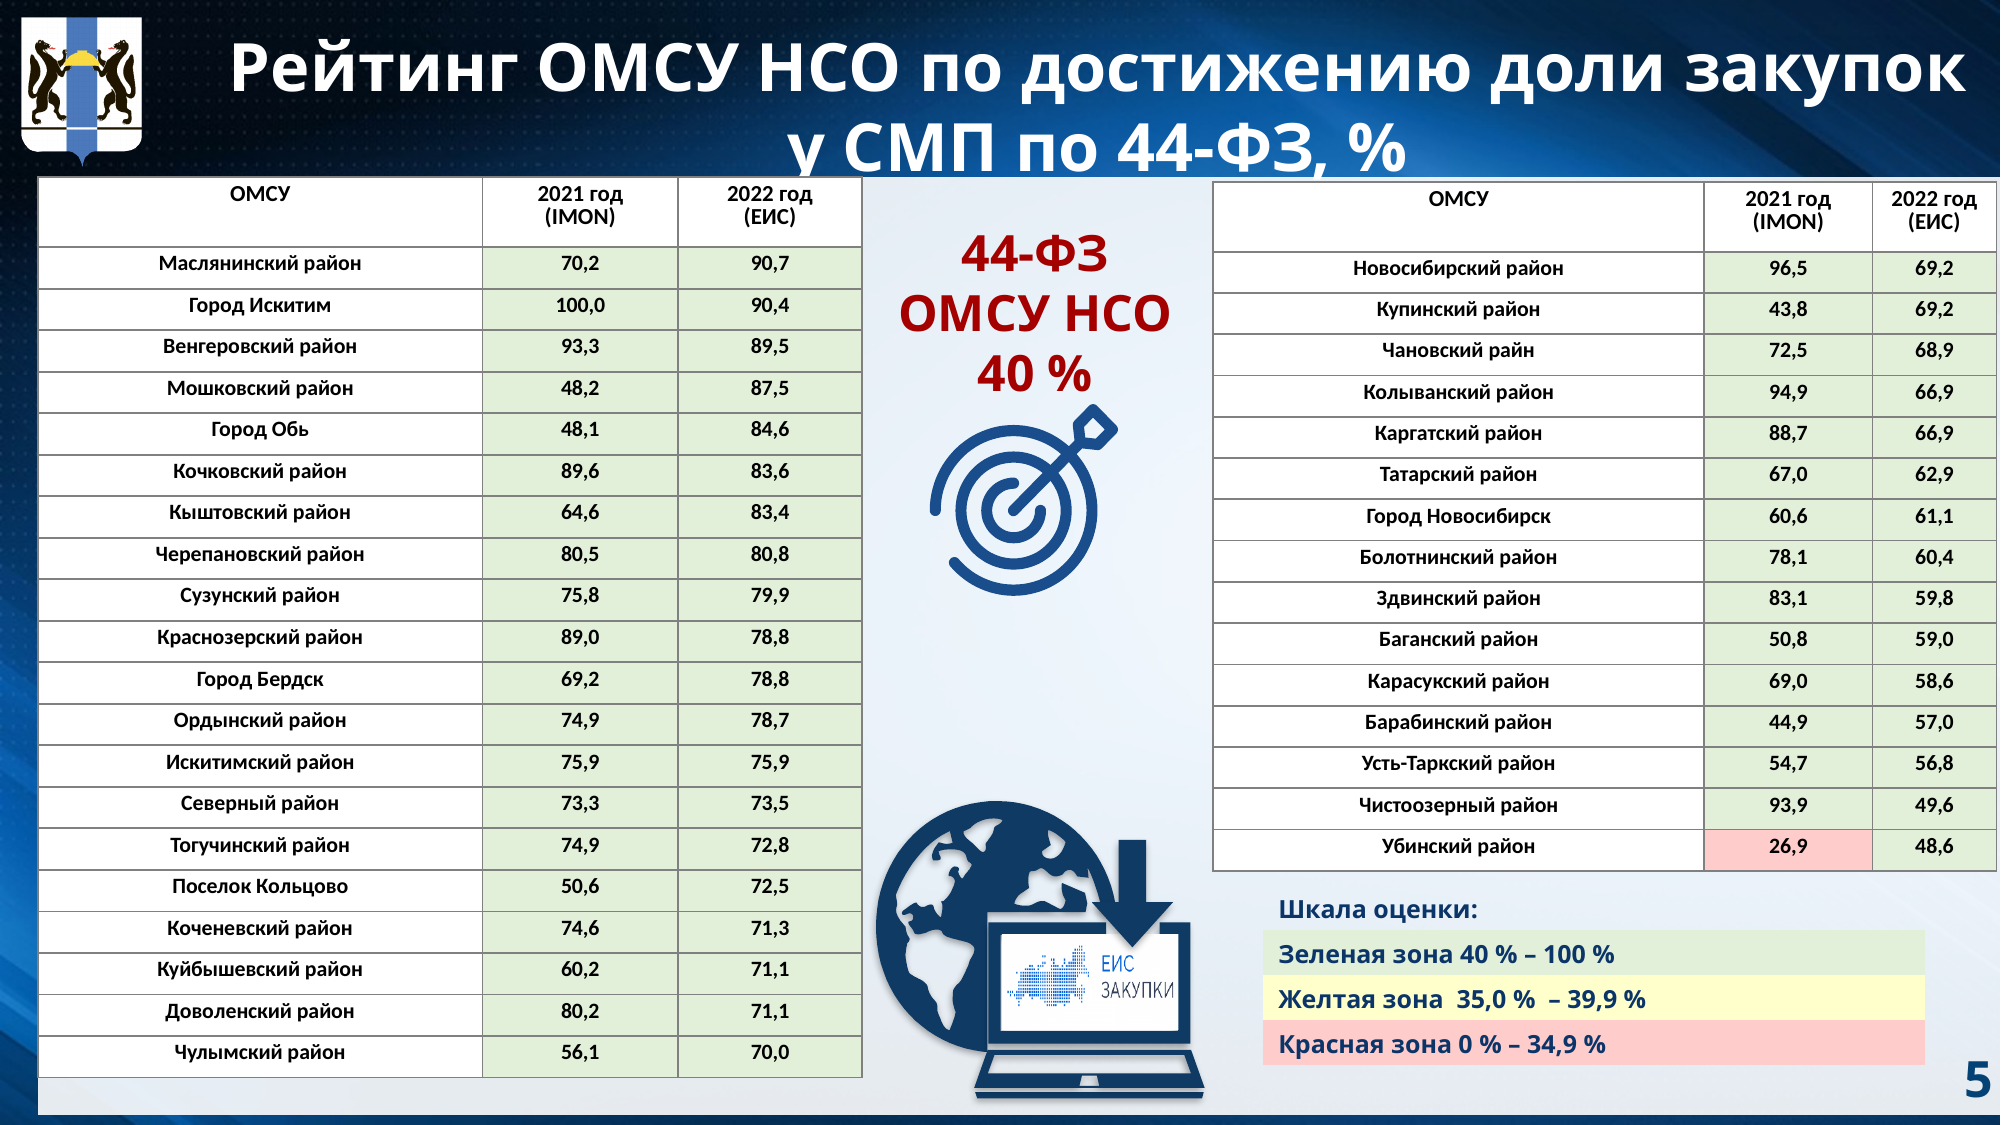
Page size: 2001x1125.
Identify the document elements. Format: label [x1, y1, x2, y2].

text_box [37, 176, 2000, 1116]
text_box [875, 800, 1205, 1099]
picture [0, 0, 2000, 1125]
